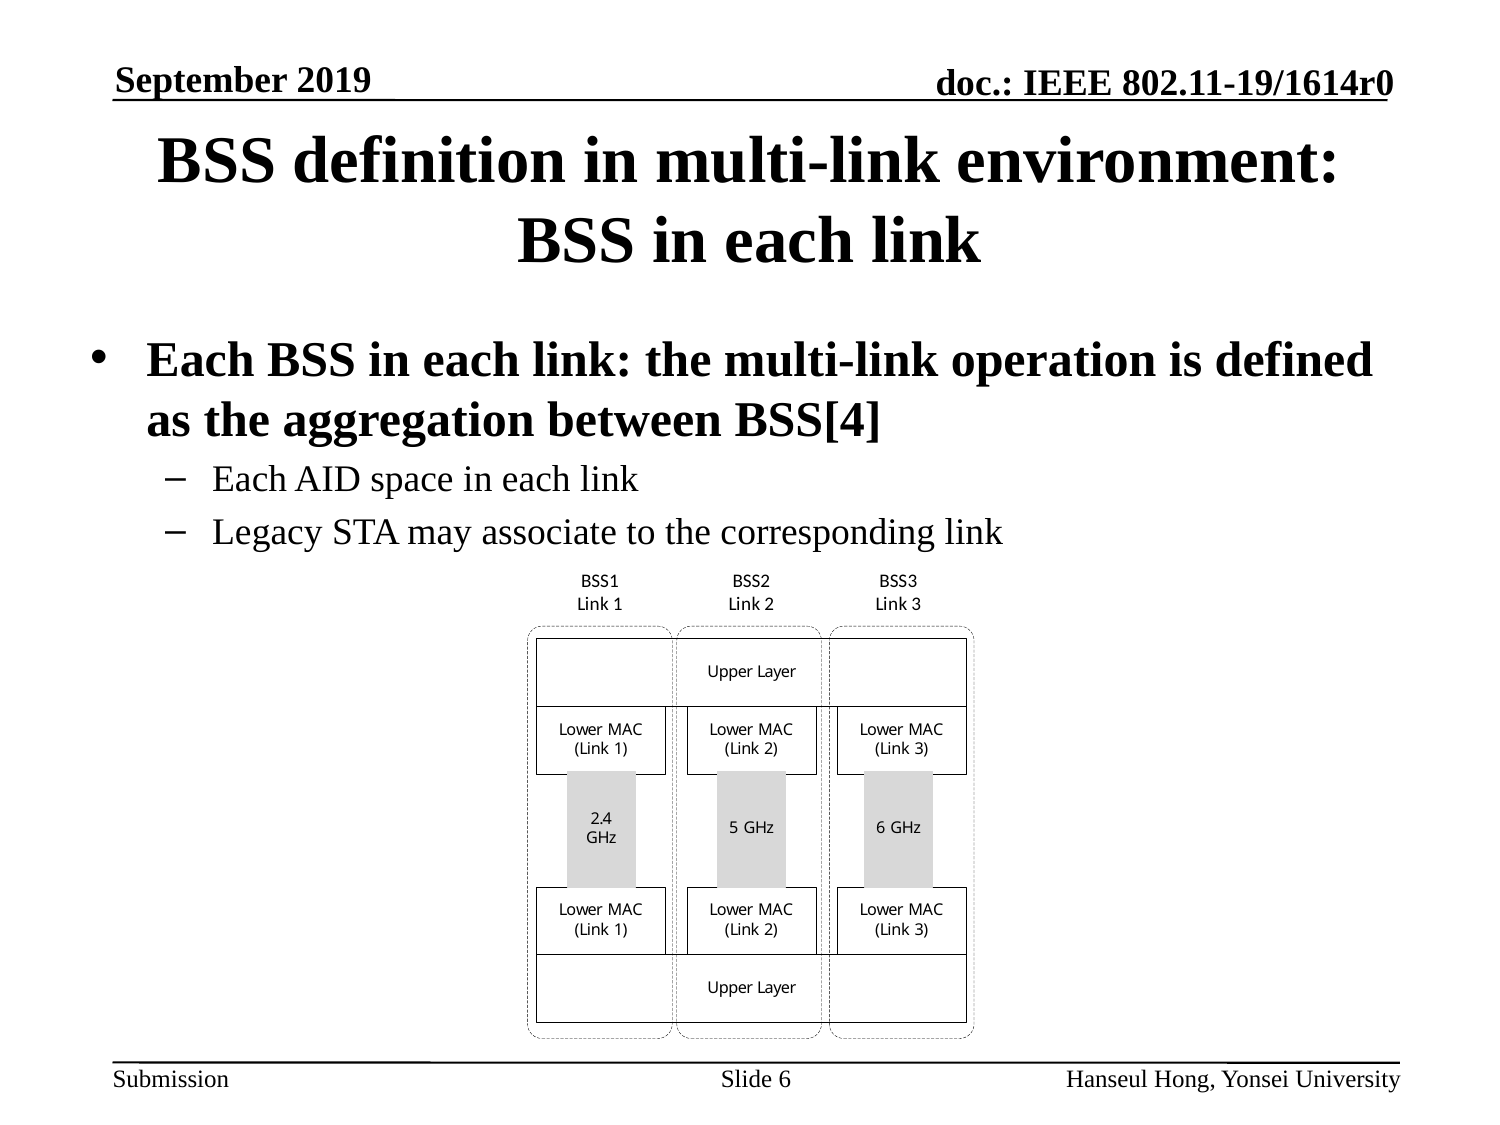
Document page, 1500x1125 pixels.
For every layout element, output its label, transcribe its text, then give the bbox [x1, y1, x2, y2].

picture [525, 562, 975, 1040]
title BSS definition in multi-link environment: BSS in each link [74, 101, 1426, 290]
list Each BSS in each link: the multi-link operation is defined as the aggregation between BSS[4] Each AID space in each link Legacy STA may associate to the corresponding link [74, 318, 1426, 1062]
